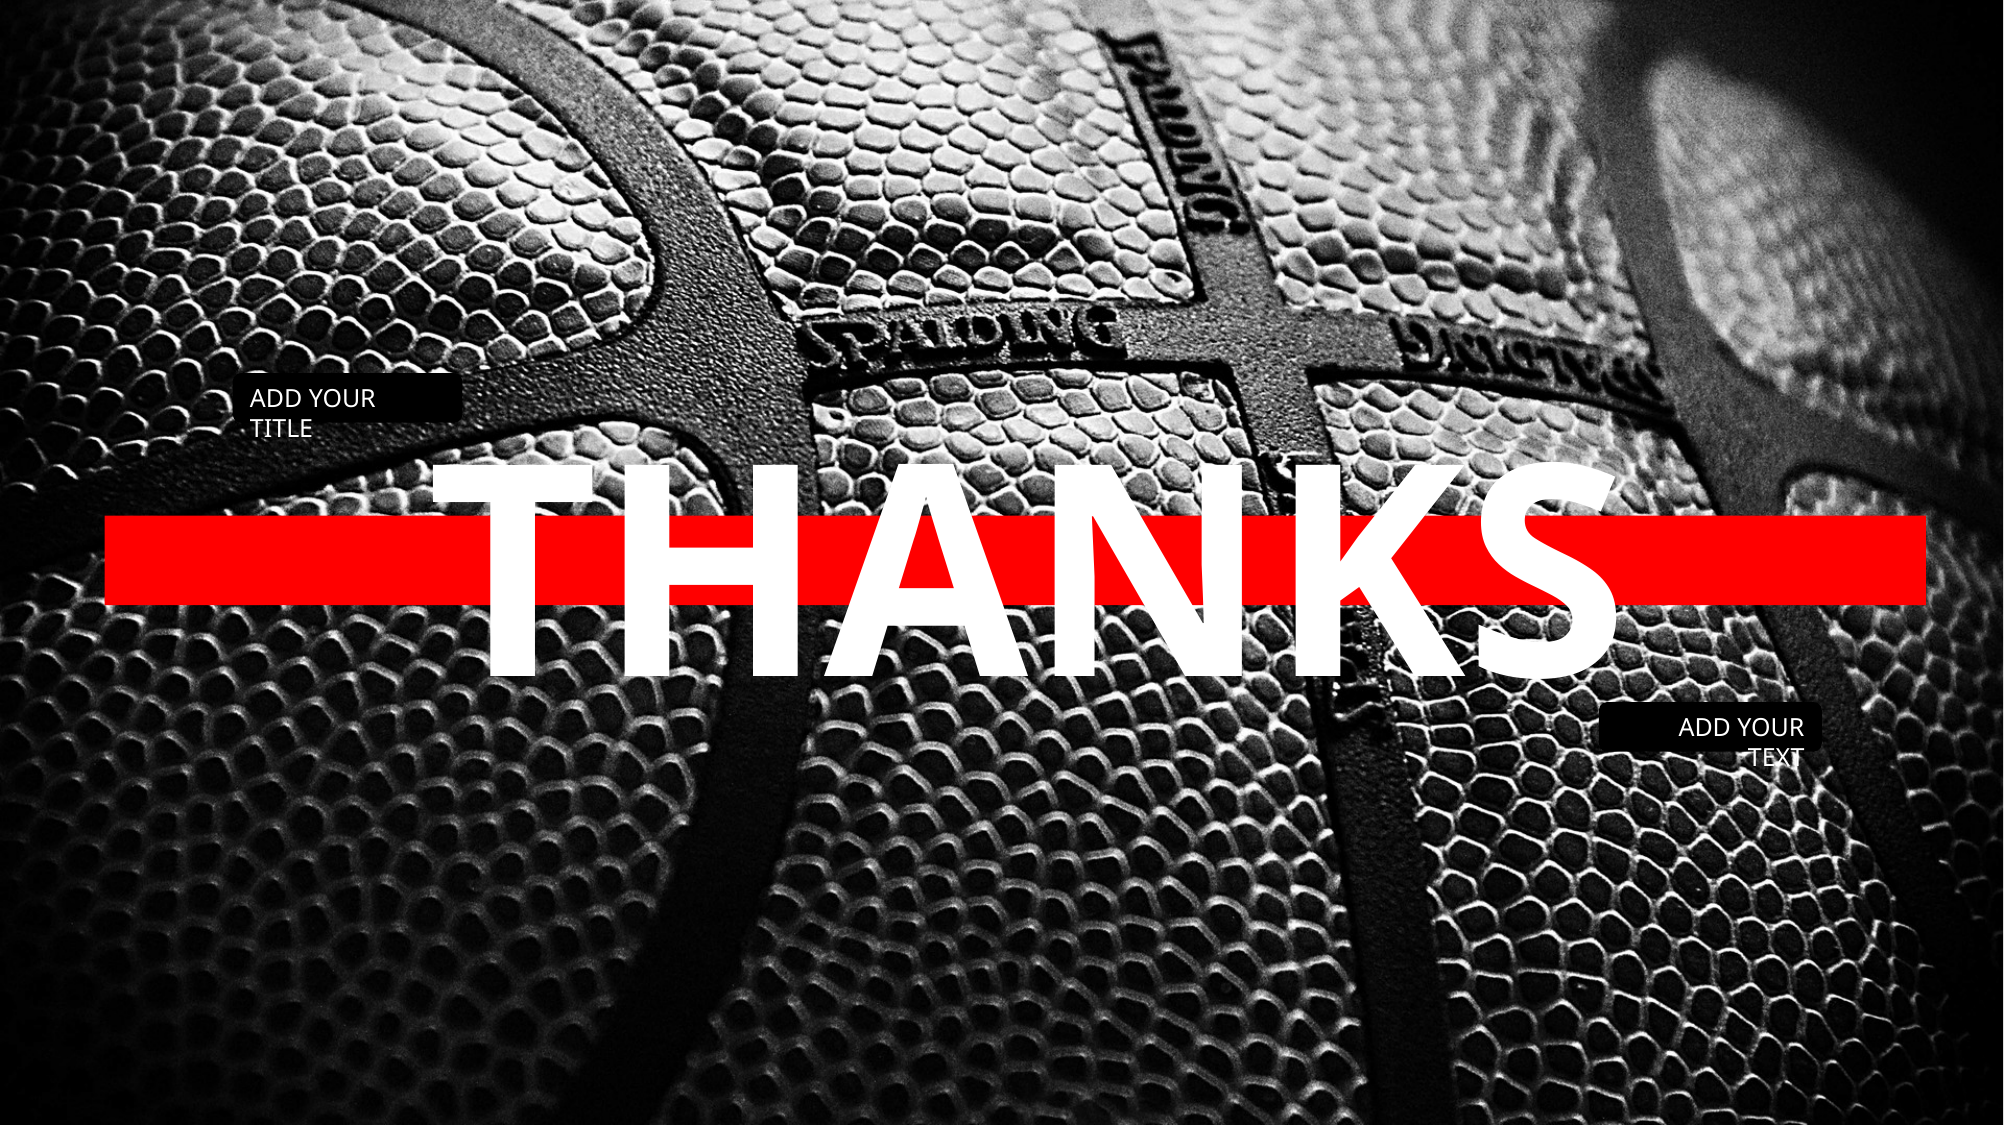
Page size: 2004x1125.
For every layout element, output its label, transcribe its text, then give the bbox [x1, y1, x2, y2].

text_box [104, 515, 412, 606]
text_box ADD YOUR TEXT [1598, 702, 1822, 752]
text_box ADD YOUR TITLE [232, 373, 463, 423]
picture [0, 0, 2004, 1125]
text_box THANKS [412, 373, 1644, 744]
text_box [1644, 515, 1926, 606]
